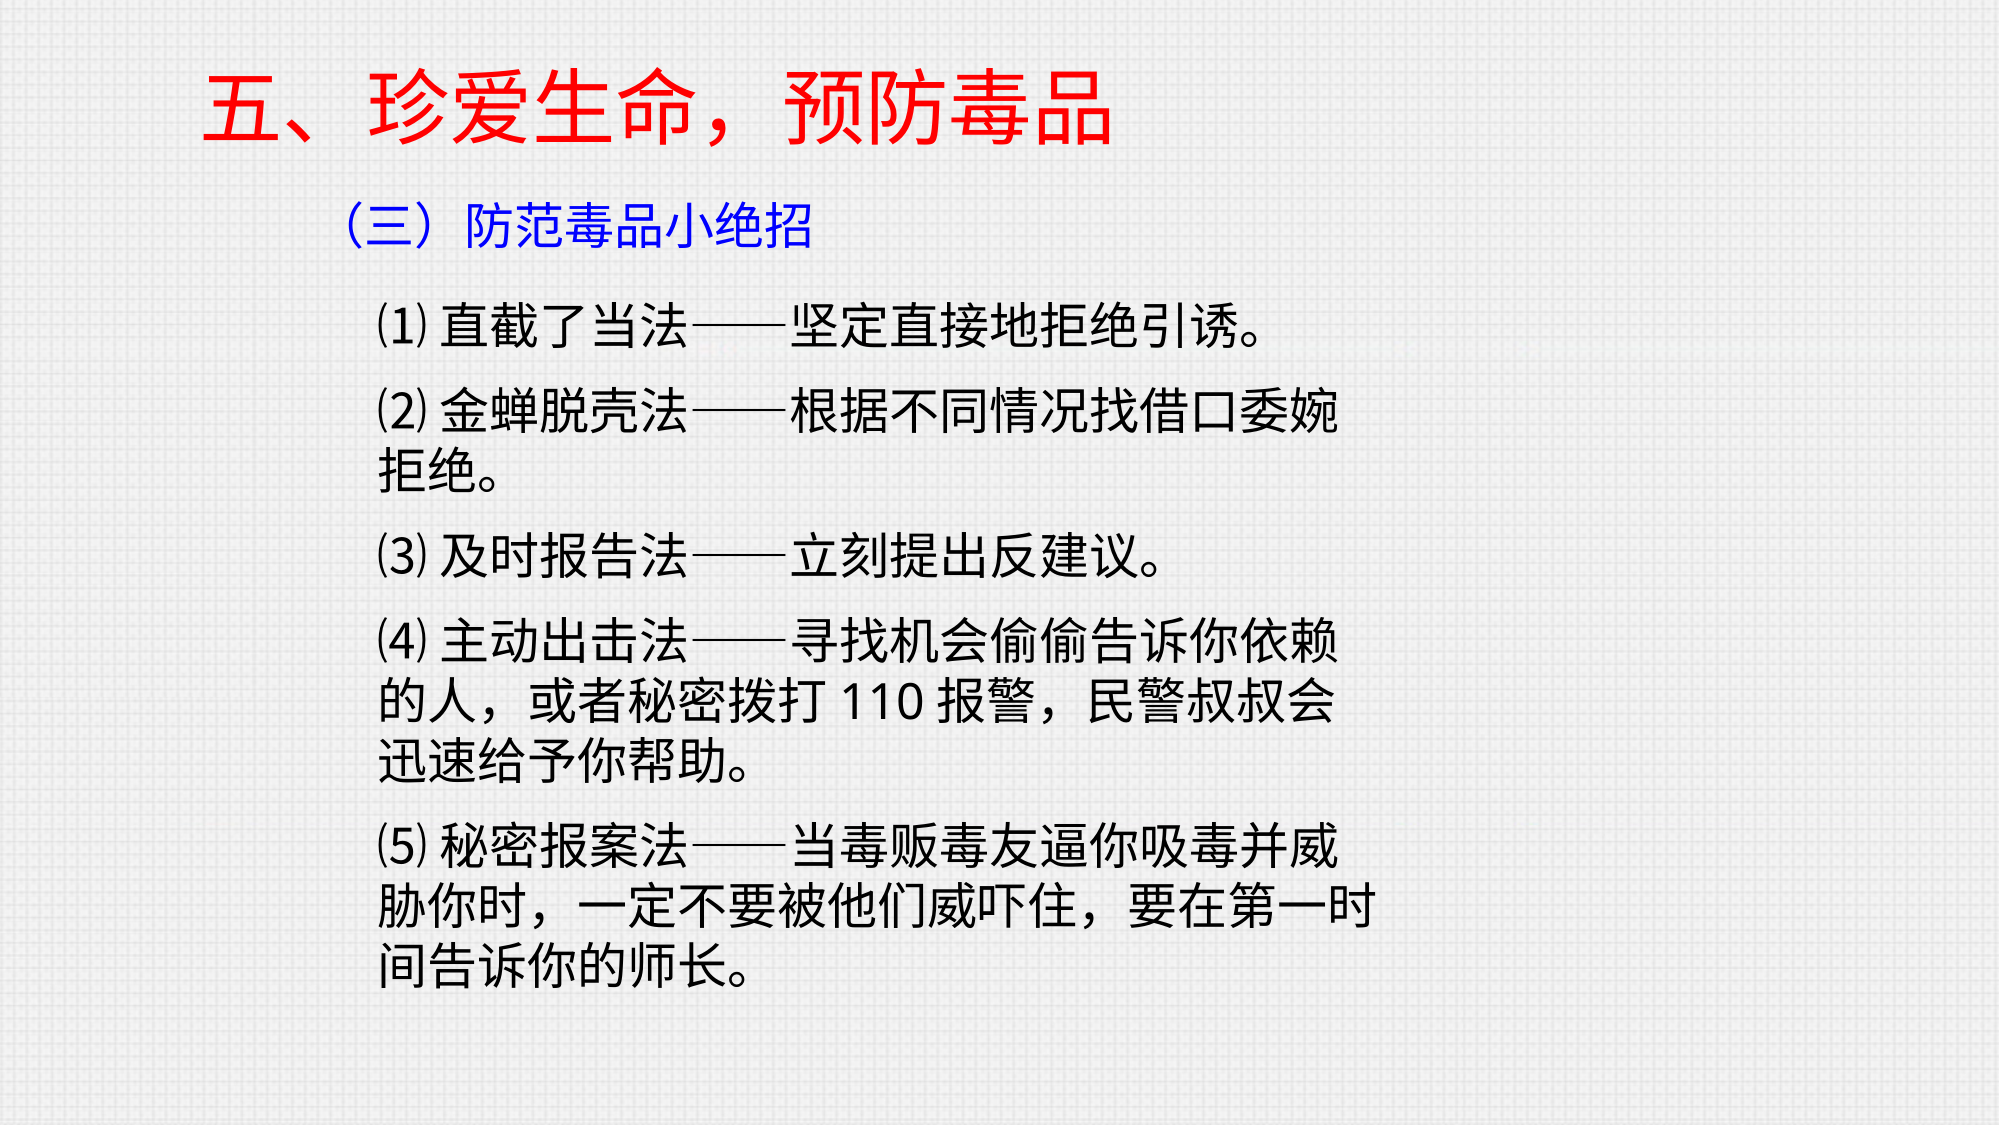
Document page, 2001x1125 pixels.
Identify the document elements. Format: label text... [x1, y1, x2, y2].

text_box （三）防范毒品小绝招 [299, 187, 975, 263]
text_box 五、珍爱生命，预防毒品 [93, 24, 1221, 163]
picture [0, 0, 1999, 1125]
text_box ⑴直截了当法——坚定直接地拒绝引诱。 ⑵金蝉脱壳法——根据不同情况找借口委婉拒绝。 ⑶及时报告法——立刻提出反建议。 ⑷主动出击法——寻找机会偷偷告诉你依赖的人，或者秘密拨打110报警，民警叔叔会迅速给予你帮助。 ⑸秘密报案法——当毒贩毒友逼你吸毒并威胁你时，一定不要被他们威吓住，要在第一时间告诉你的师长。 [362, 287, 1400, 1003]
